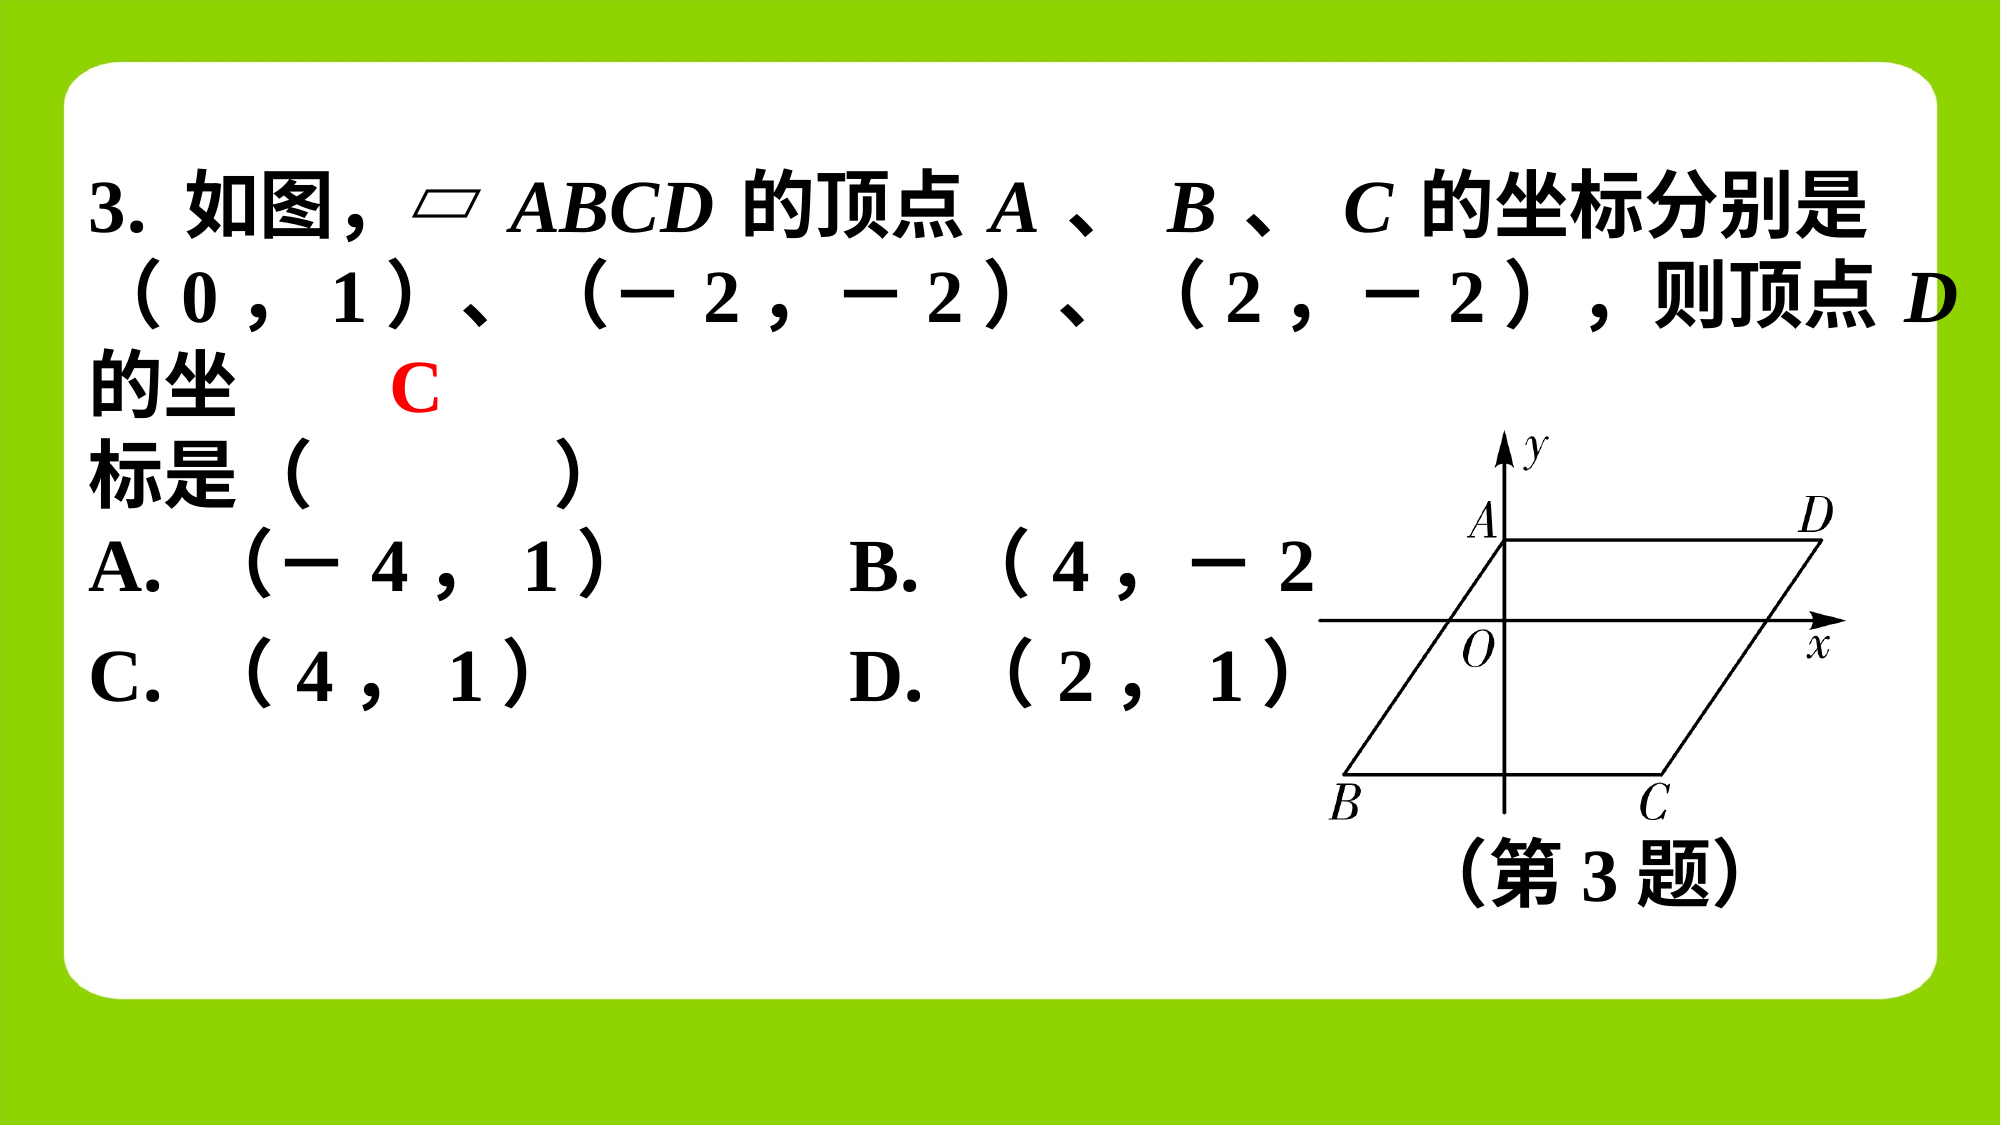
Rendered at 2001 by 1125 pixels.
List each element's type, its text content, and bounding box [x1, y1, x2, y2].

table_header A. （－4，1） [89, 505, 849, 614]
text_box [1318, 430, 1846, 917]
text_box C [374, 329, 459, 436]
table_cell D. （2，1） [849, 614, 1318, 723]
table_header B. （4，－2） [849, 505, 1318, 614]
table_cell C. （4，1） [89, 614, 849, 723]
picture [0, 0, 2001, 1125]
text_box 3. 如图，▱ABCD的顶点A、B、C的坐标分别是 （0，1）、（－2，－2）、（2，－2），则顶点D的坐 标是（ C ） [88, 157, 1974, 431]
